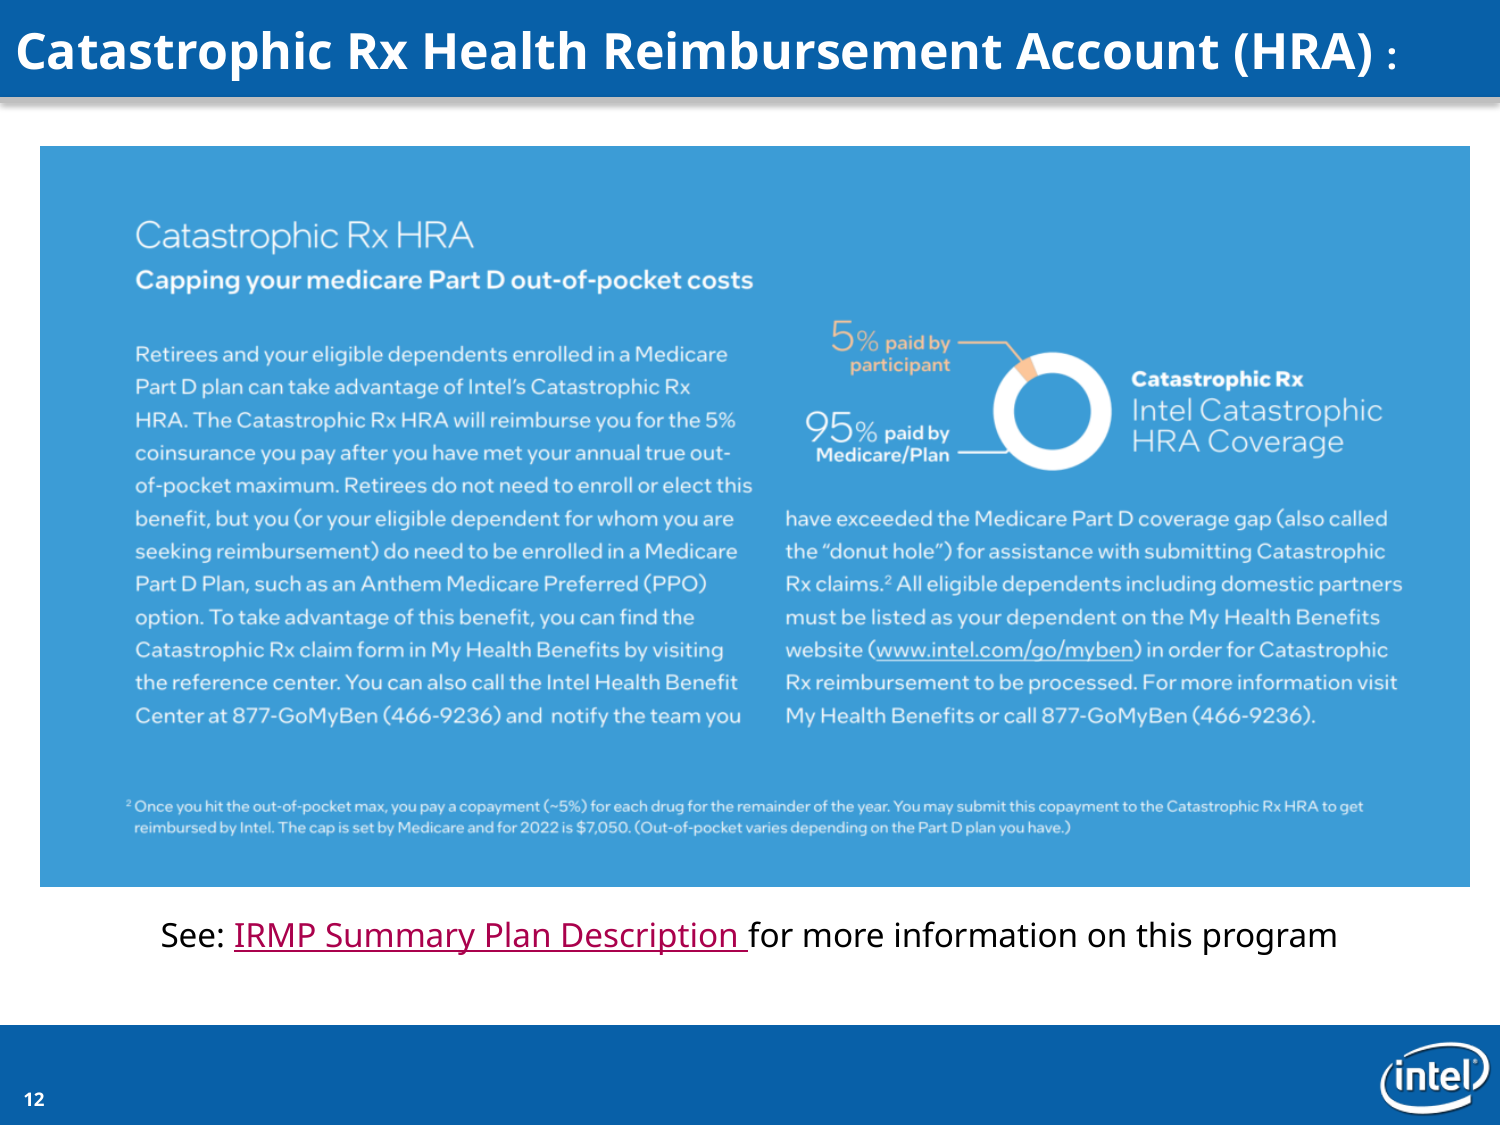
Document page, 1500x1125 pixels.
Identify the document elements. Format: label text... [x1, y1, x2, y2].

picture [1374, 1037, 1497, 1125]
text_box See: IRMP Summary Plan Description for more information on this program [40, 906, 1460, 967]
picture [40, 145, 1471, 888]
text_box Catastrophic Rx Health Reimbursement Account (HRA) : [0, 0, 1500, 97]
